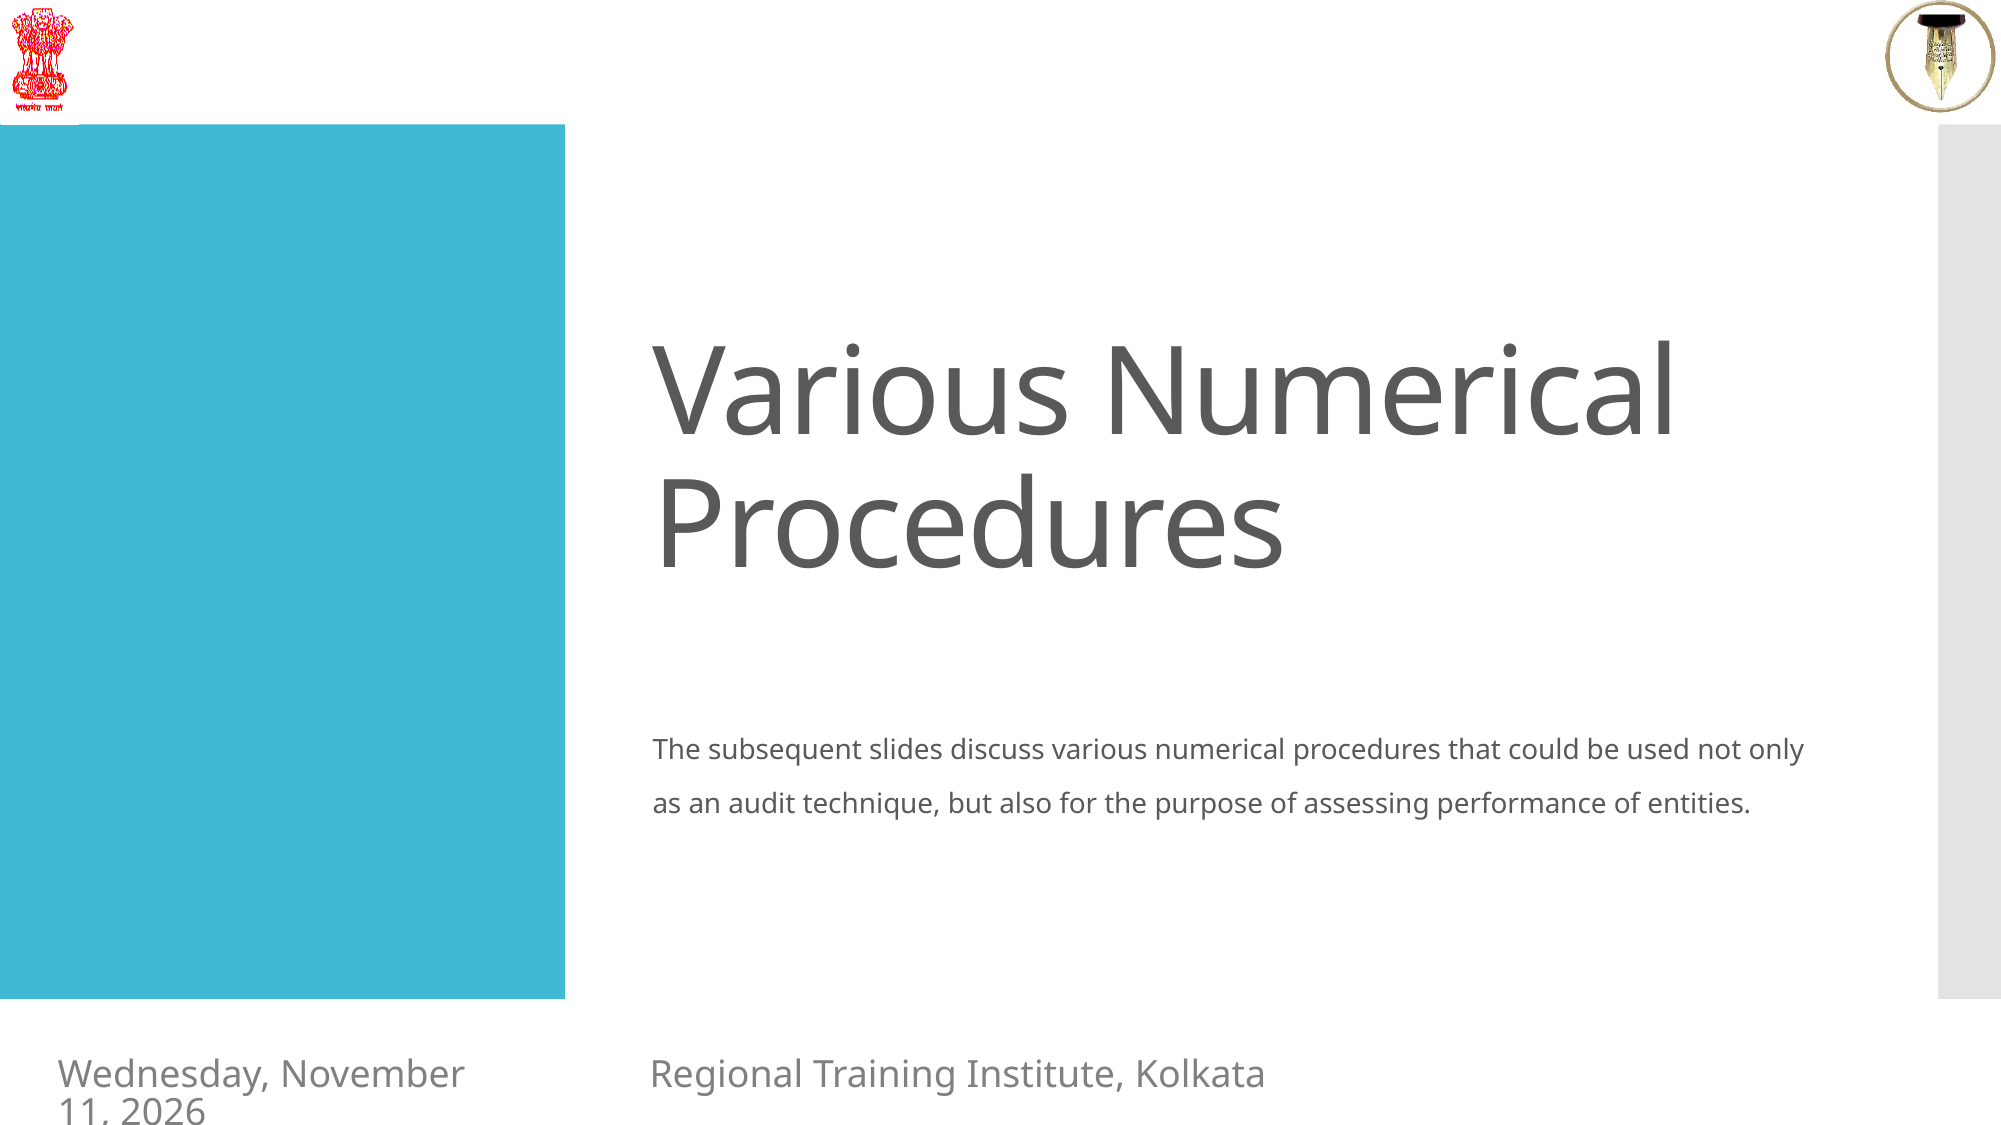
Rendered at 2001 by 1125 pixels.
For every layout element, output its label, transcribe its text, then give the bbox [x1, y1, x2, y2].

picture [1884, 0, 1996, 113]
title Various Numerical Procedures [637, 67, 1838, 602]
text_box Regional Training Institute, Kolkata [634, 1042, 1605, 1103]
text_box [0, 0, 79, 125]
text_box Wednesday, October 11, 2017 [42, 1042, 493, 1103]
list The subsequent slides discuss various numerical procedures that could be used not only as an audit technique, but also for the purpose of assessing performance of entities. [637, 704, 1838, 855]
